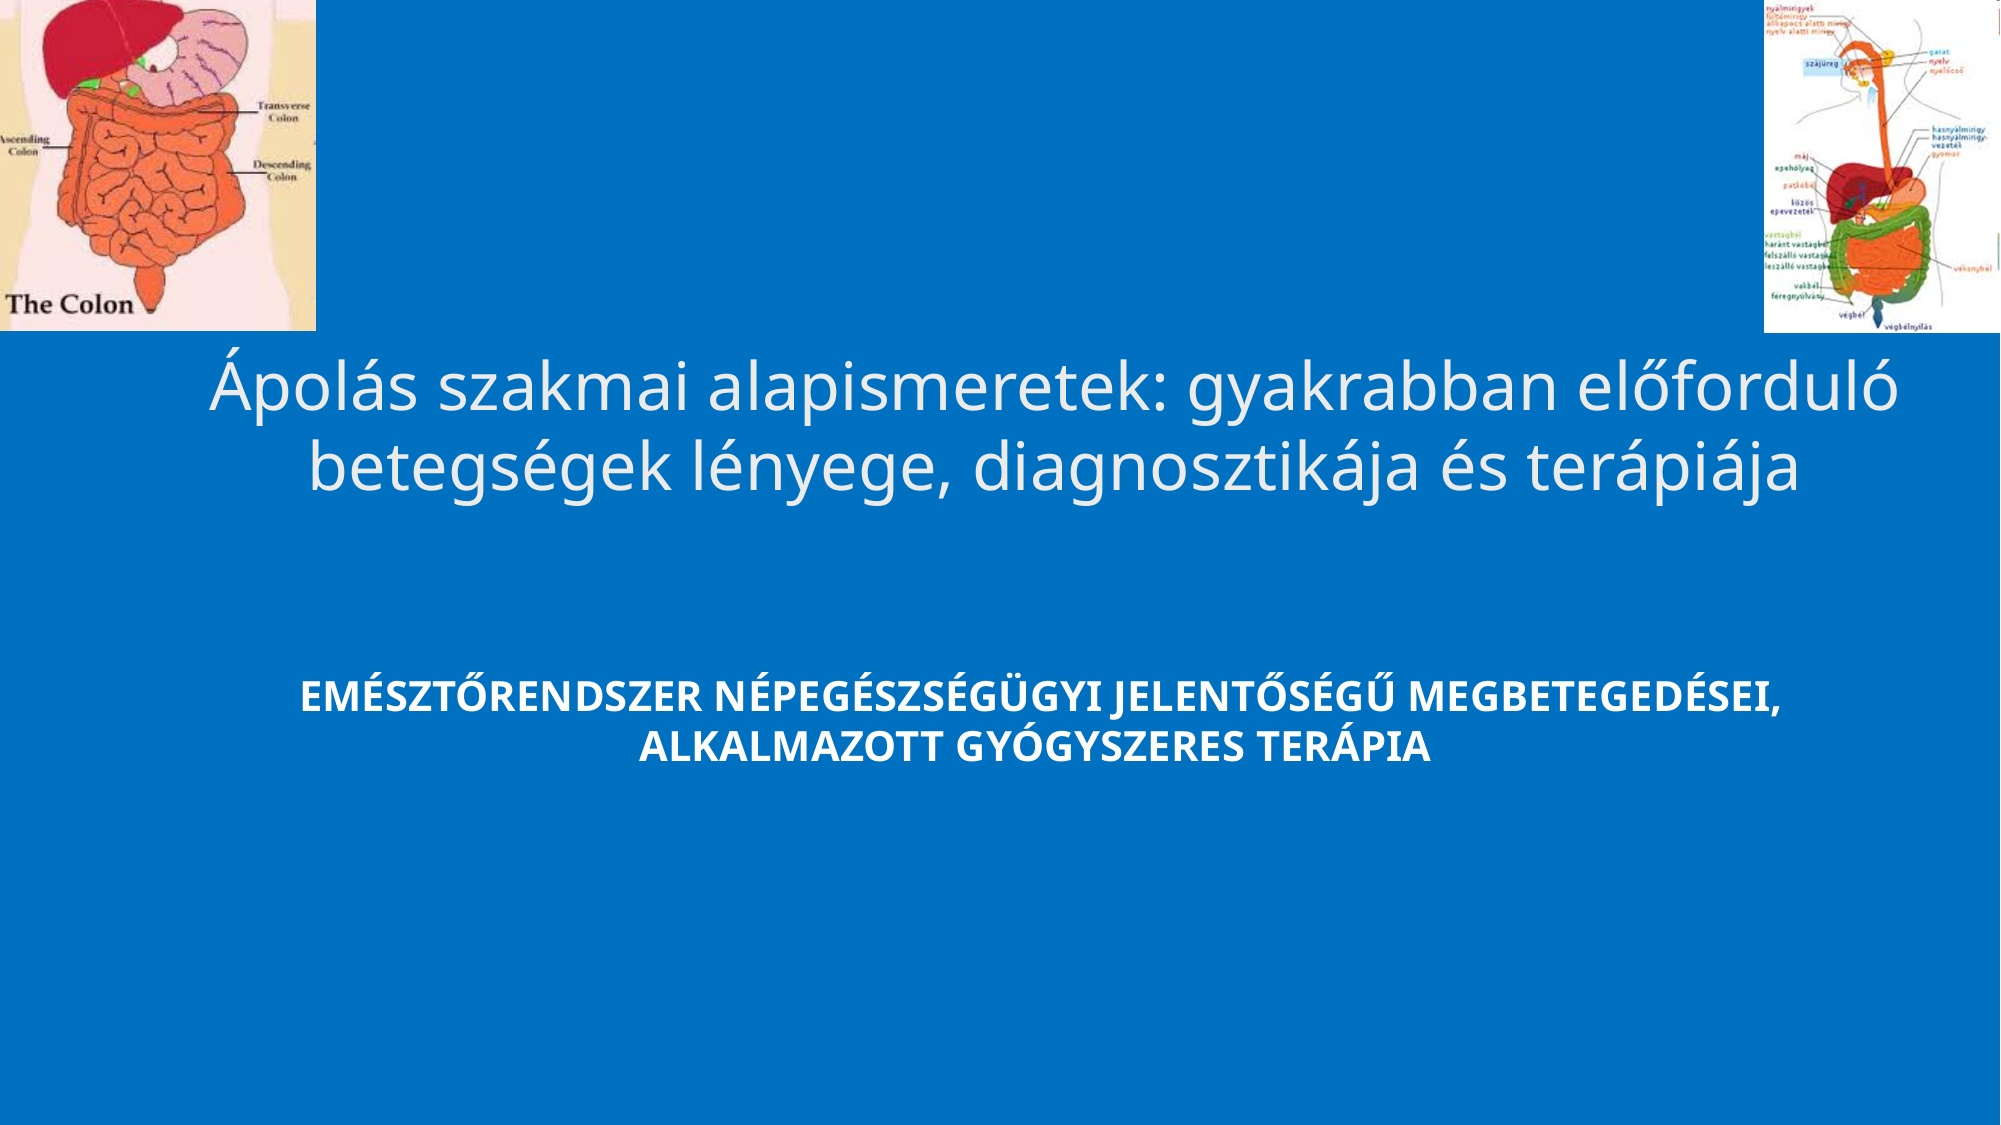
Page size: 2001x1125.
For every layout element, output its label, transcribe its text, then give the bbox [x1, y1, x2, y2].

picture [1764, 0, 2000, 334]
subtitle Emésztőrendszer népegészségügyi jelentőségű megbetegedései, alkalmazott gyógyszeres terápia [138, 662, 1945, 804]
picture [0, 0, 316, 331]
title Ápolás szakmai alapismeretek: gyakrabban előforduló betegségek lényege, diagnosztikája és terápiája [86, 297, 2000, 512]
